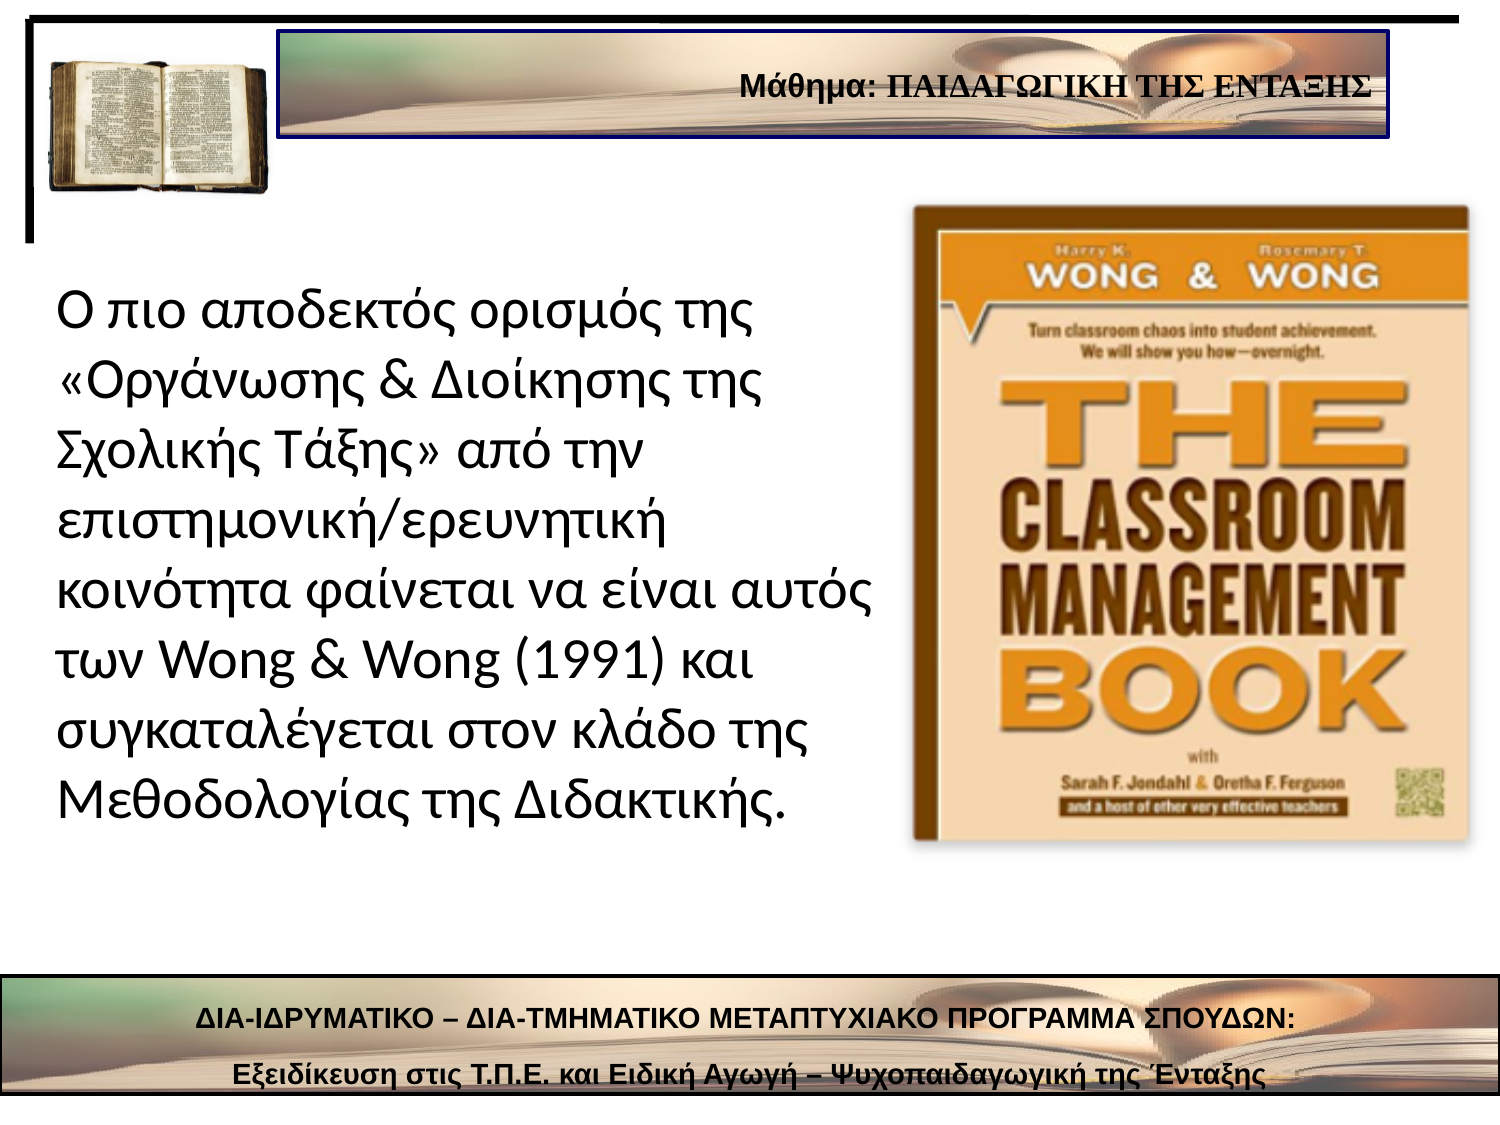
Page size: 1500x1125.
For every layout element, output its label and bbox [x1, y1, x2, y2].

text_box [0, 18, 1500, 1094]
picture [40, 54, 274, 200]
picture [894, 186, 1500, 870]
